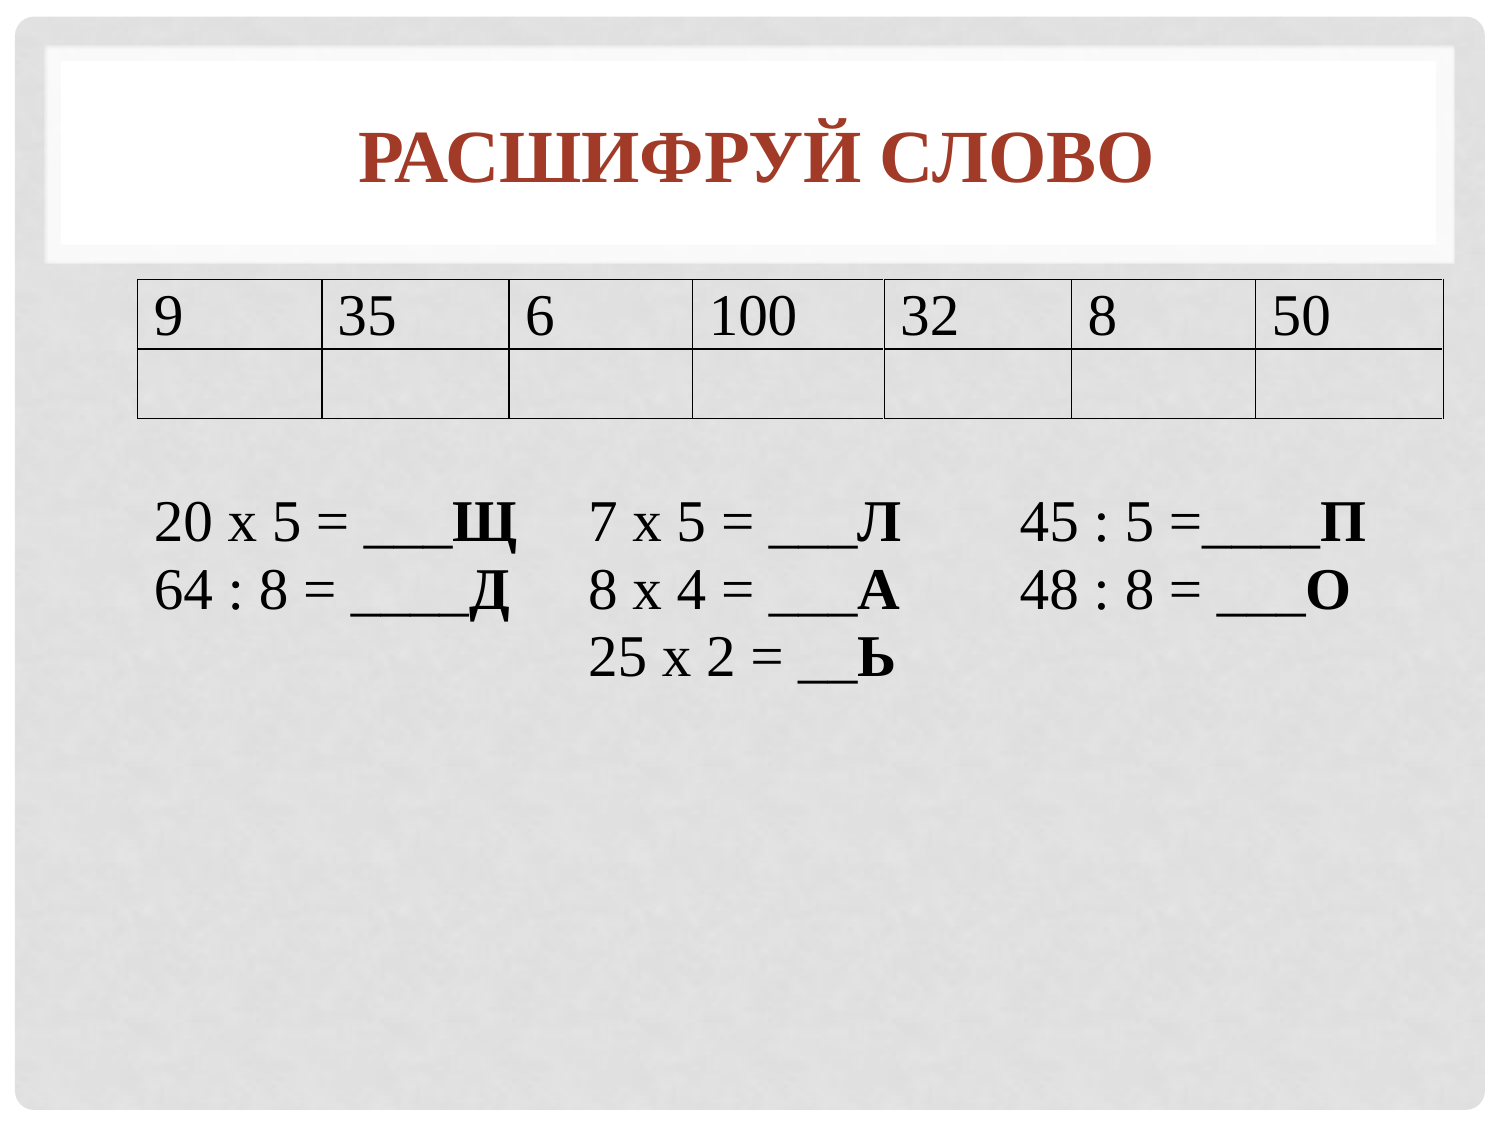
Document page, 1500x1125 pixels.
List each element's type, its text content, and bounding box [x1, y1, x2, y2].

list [29, 278, 1446, 782]
title Расшифруй слово [69, 66, 1425, 238]
